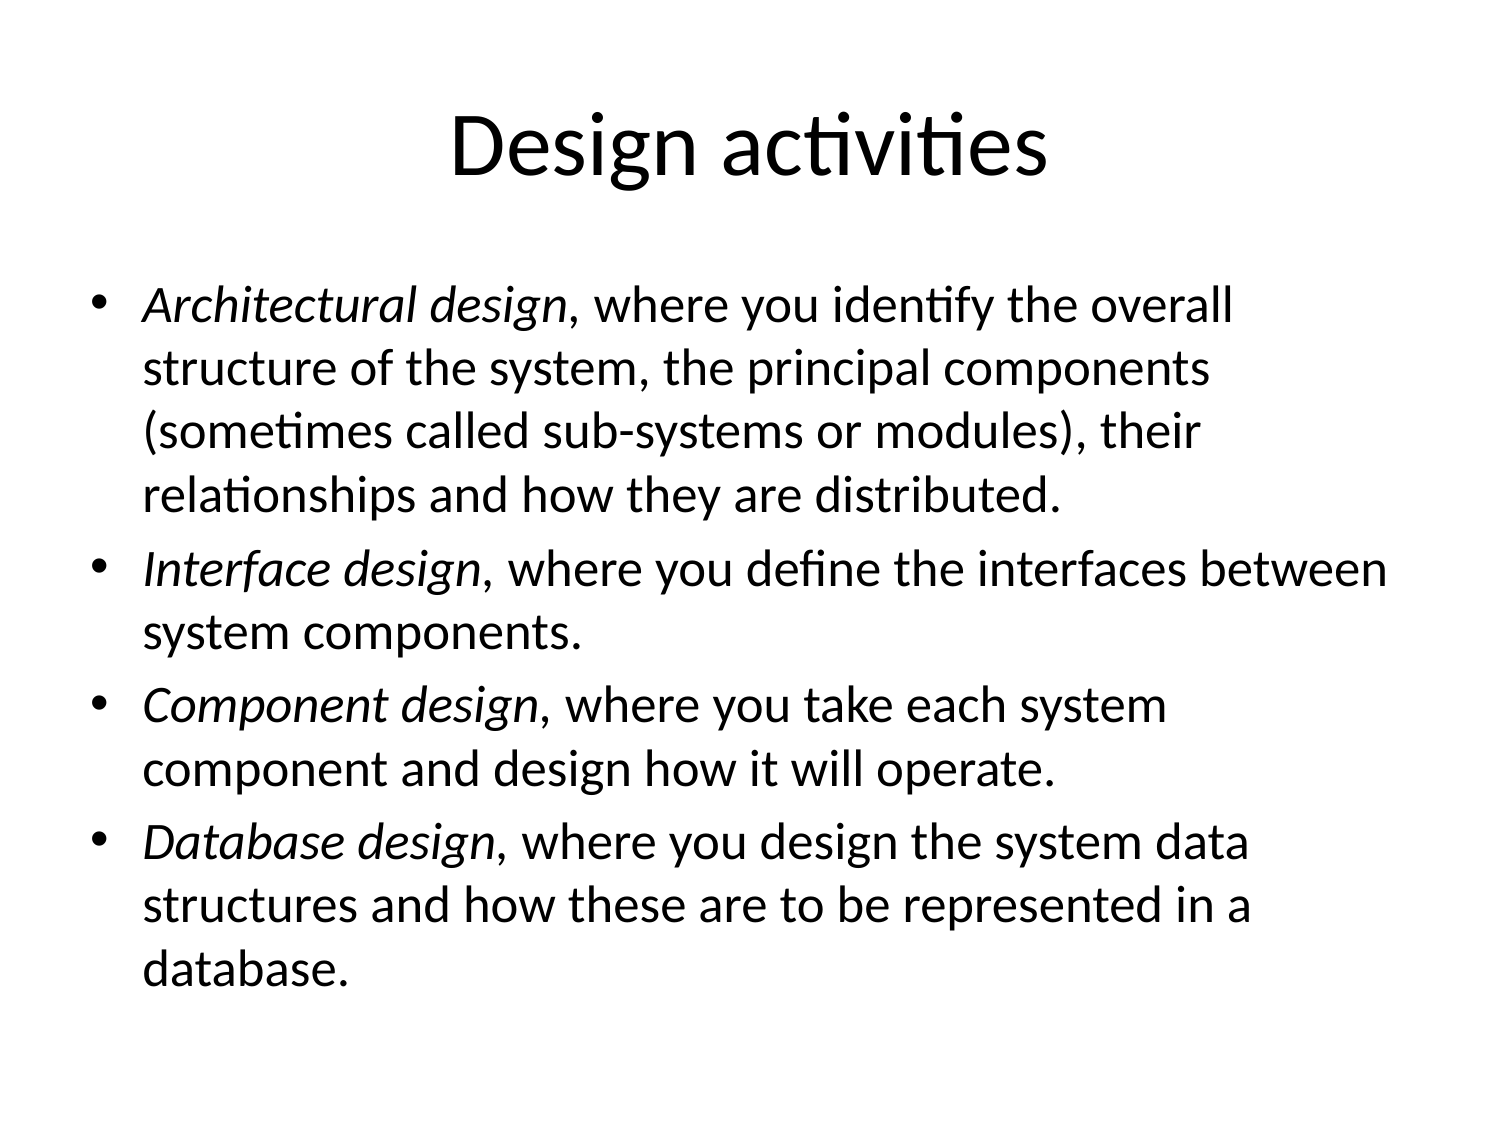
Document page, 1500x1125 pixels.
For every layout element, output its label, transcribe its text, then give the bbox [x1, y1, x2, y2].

title Design activities [75, 45, 1425, 233]
list Architectural design, where you identify the overall structure of the system, the principal components (sometimes called sub-systems or modules), their relationships and how they are distributed. Interface design, where you define the interfaces between system components. Component design, where you take each system component and design how it will operate. Database design, where you design the system data structures and how these are to be represented in a database. [75, 262, 1425, 1005]
